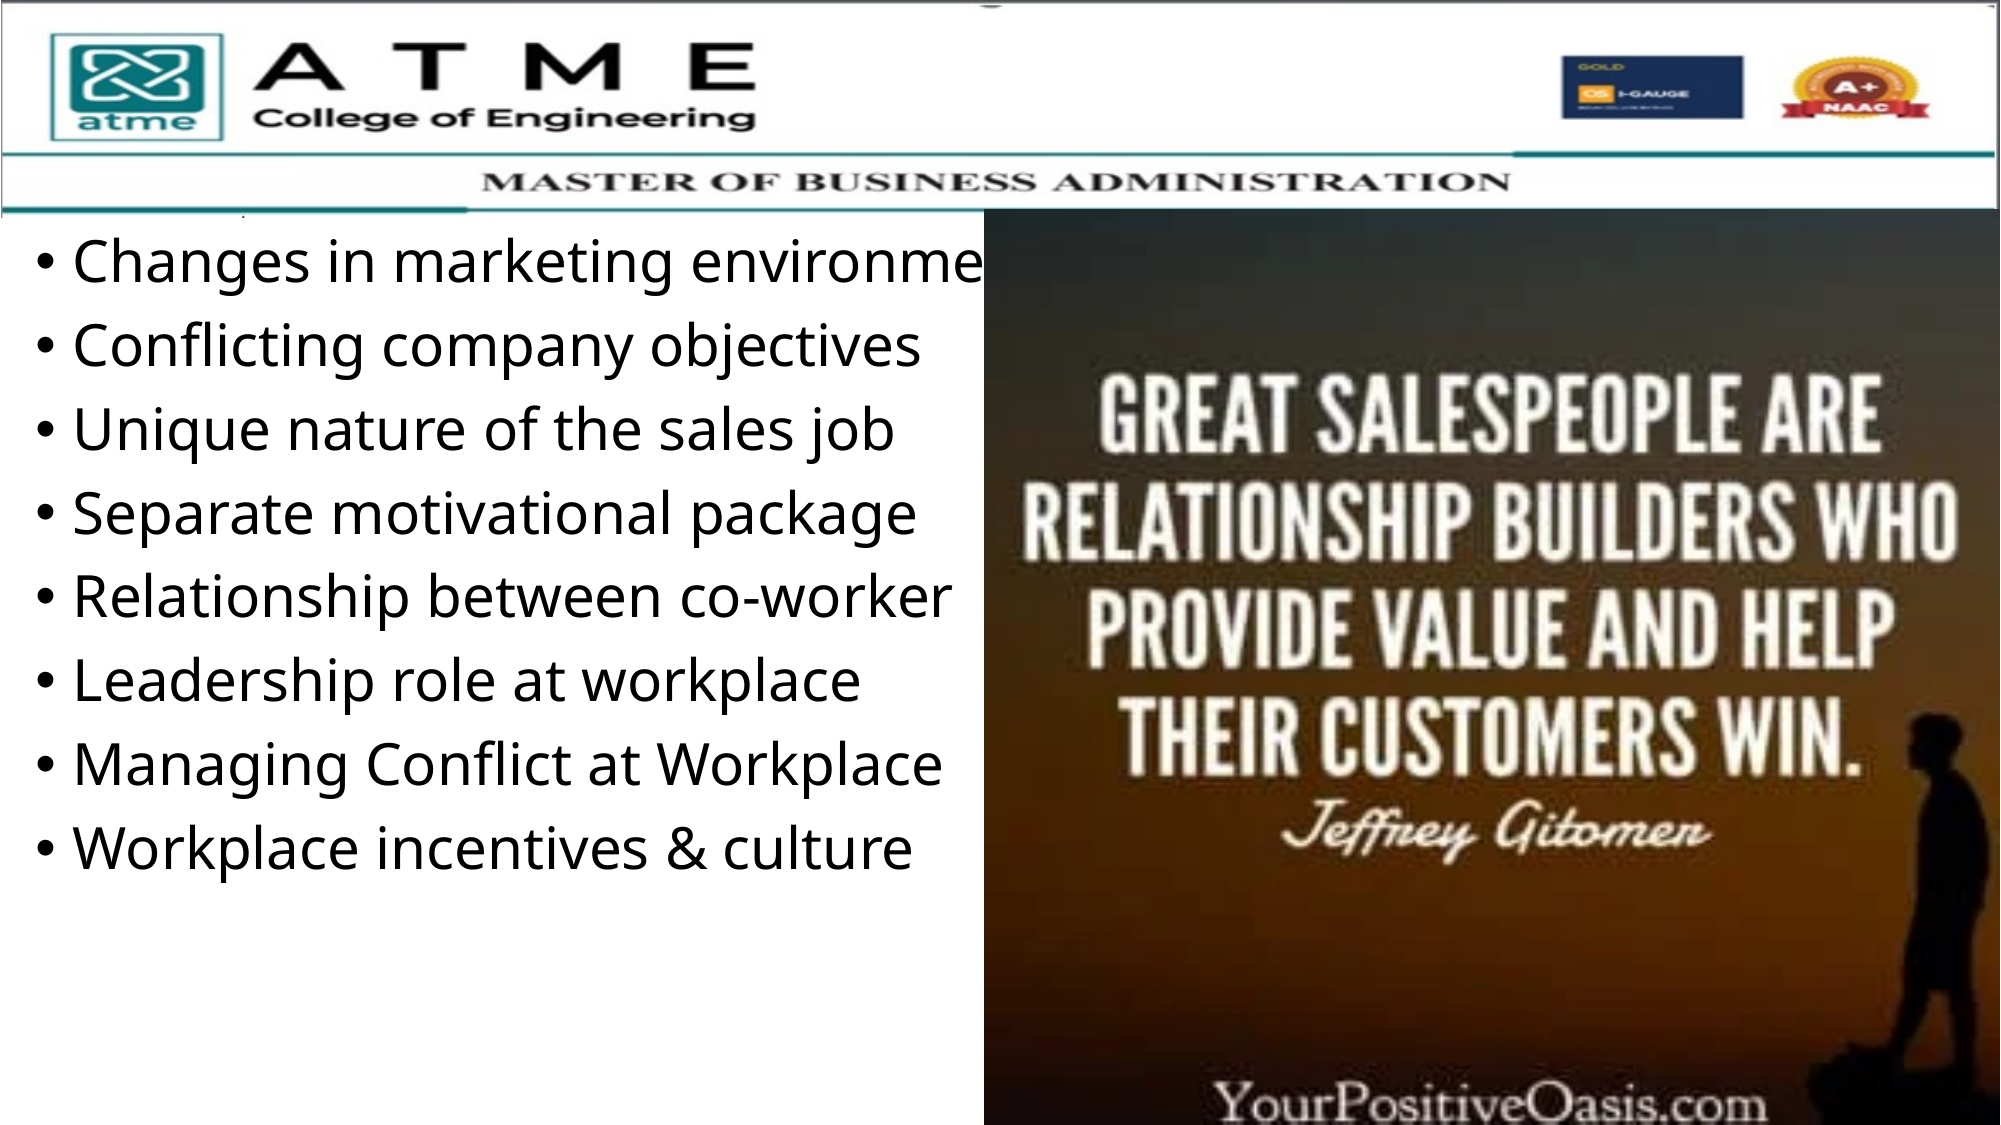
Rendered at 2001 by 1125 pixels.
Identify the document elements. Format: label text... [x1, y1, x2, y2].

list Changes in marketing environment Conflicting company objectives Unique nature of the sales job Separate motivational package Relationship between co-worker Leadership role at workplace Managing Conflict at Workplace Workplace incentives & culture [20, 224, 983, 1080]
picture [1, 0, 2000, 1125]
